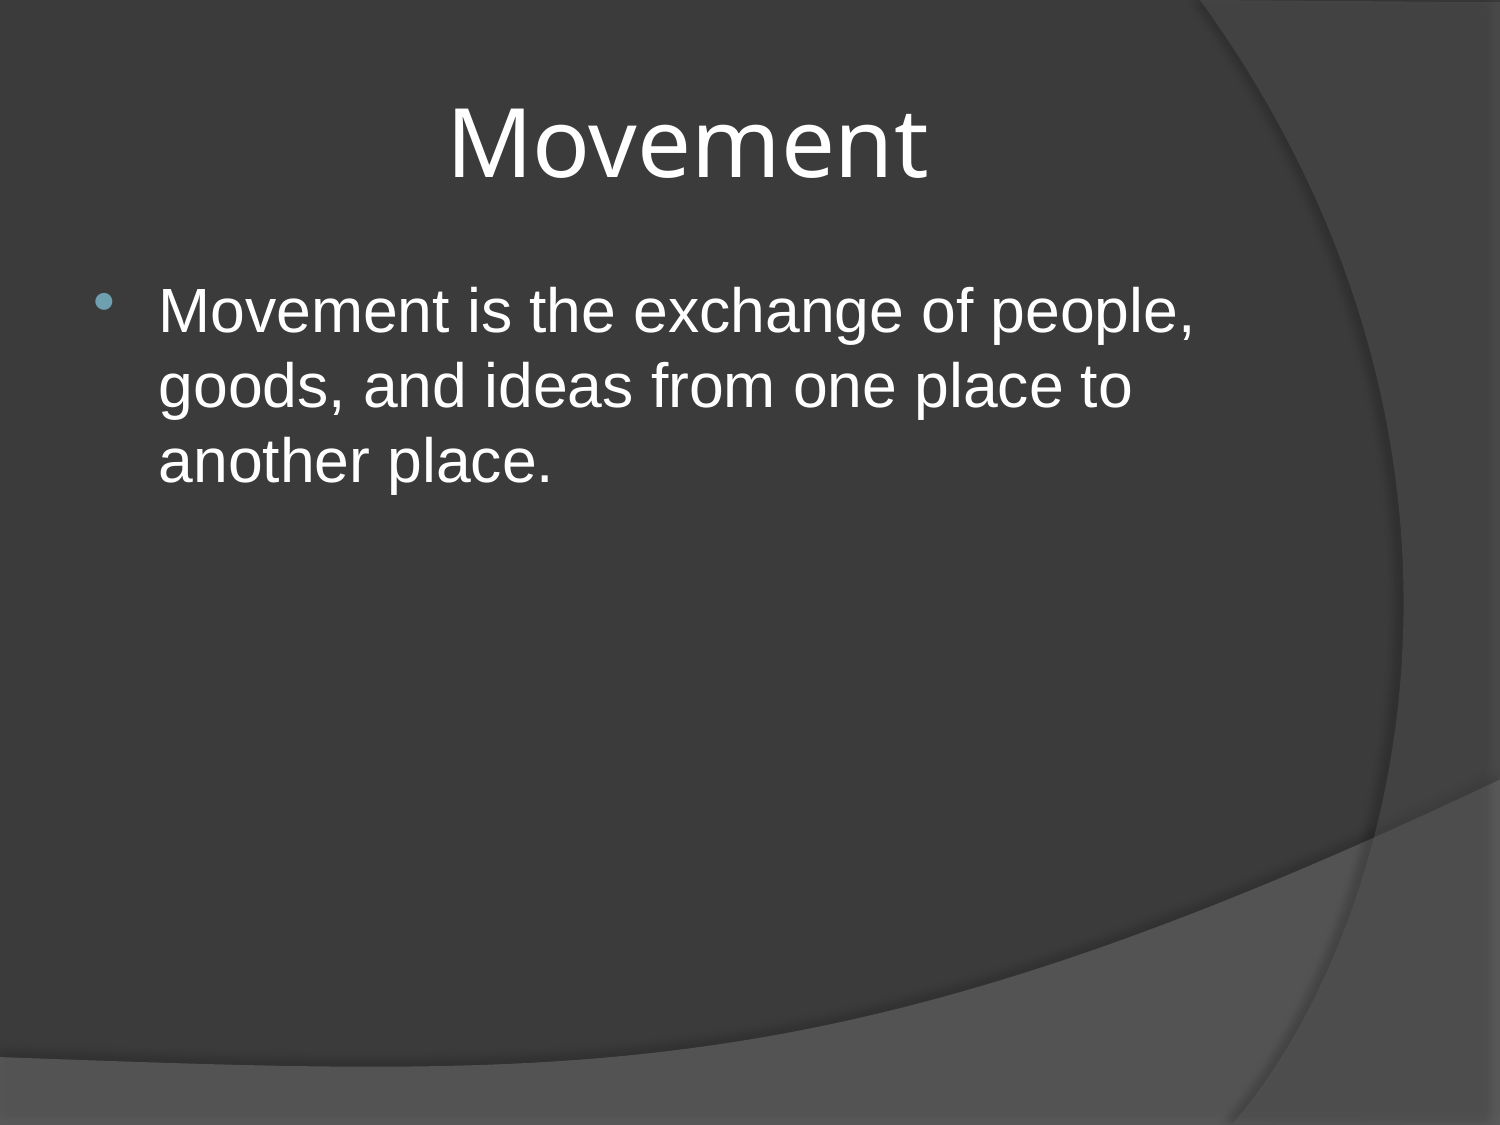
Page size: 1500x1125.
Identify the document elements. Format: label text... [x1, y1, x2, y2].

list Movement is the exchange of people, goods, and ideas from one place to another place. [75, 262, 1300, 1005]
title Movement [75, 45, 1300, 233]
